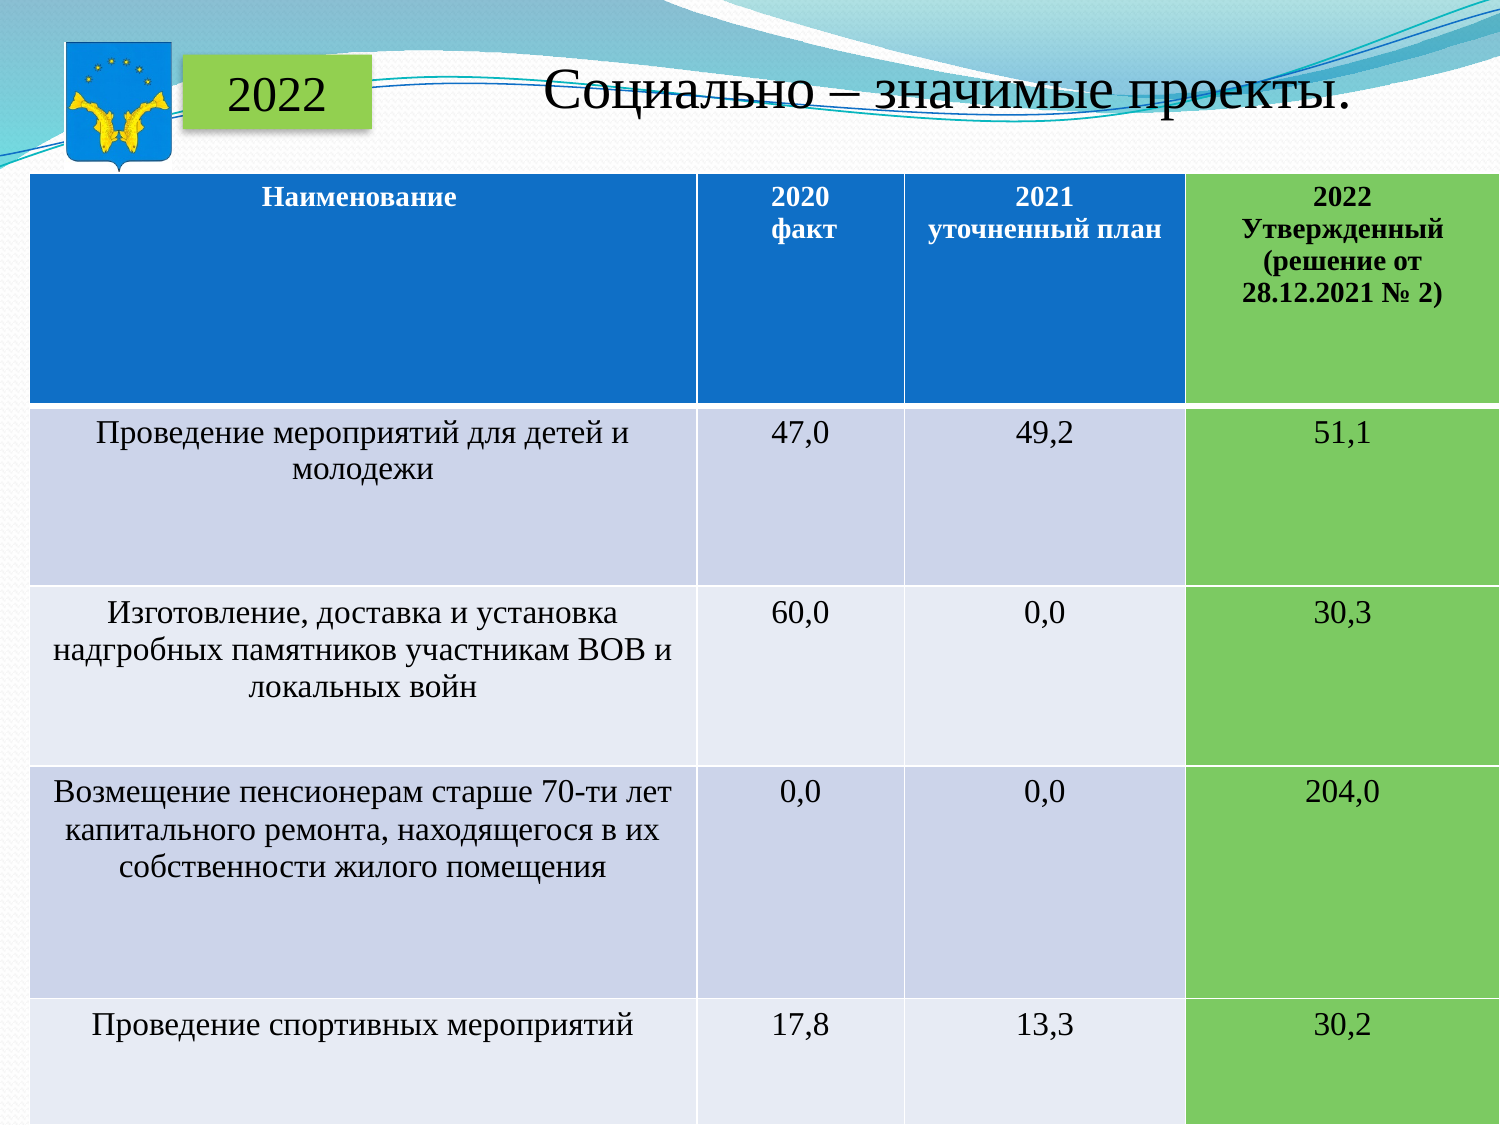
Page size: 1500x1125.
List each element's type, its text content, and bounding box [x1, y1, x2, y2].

table_cell 0,0 [698, 767, 904, 998]
table_header 2020 факт [698, 174, 904, 403]
table_cell 47,0 [698, 409, 904, 585]
table_cell 30,2 [1186, 999, 1499, 1124]
table_cell 30,3 [1186, 587, 1499, 765]
table_cell 49,2 [905, 409, 1185, 585]
table_cell Проведение спортивных мероприятий [30, 999, 696, 1124]
table_cell 0,0 [905, 767, 1185, 998]
table_cell 51,1 [1186, 409, 1499, 585]
table_cell 13,3 [905, 999, 1185, 1124]
table_cell 0,0 [905, 587, 1185, 765]
table_cell 204,0 [1186, 767, 1499, 998]
table_cell 60,0 [698, 587, 904, 765]
table_cell Изготовление, доставка и установка надгробных памятников участникам ВОВ и локальных войн [30, 587, 696, 765]
table_cell 17,8 [698, 999, 904, 1124]
text_box 2022 [182, 54, 372, 130]
picture [64, 42, 172, 173]
table_header 2021 уточненный план [905, 174, 1185, 403]
table_header 2022 Утвержденный (решение от 28.12.2021 № 2) [1186, 174, 1499, 403]
table_header Наименование [30, 174, 696, 403]
table_cell Возмещение пенсионерам старше 70-ти лет капитального ремонта, находящегося в их собственности жилого помещения [30, 767, 696, 998]
text_box Социально – значимые проекты. [395, 42, 1500, 128]
table_cell Проведение мероприятий для детей и молодежи [30, 409, 696, 585]
